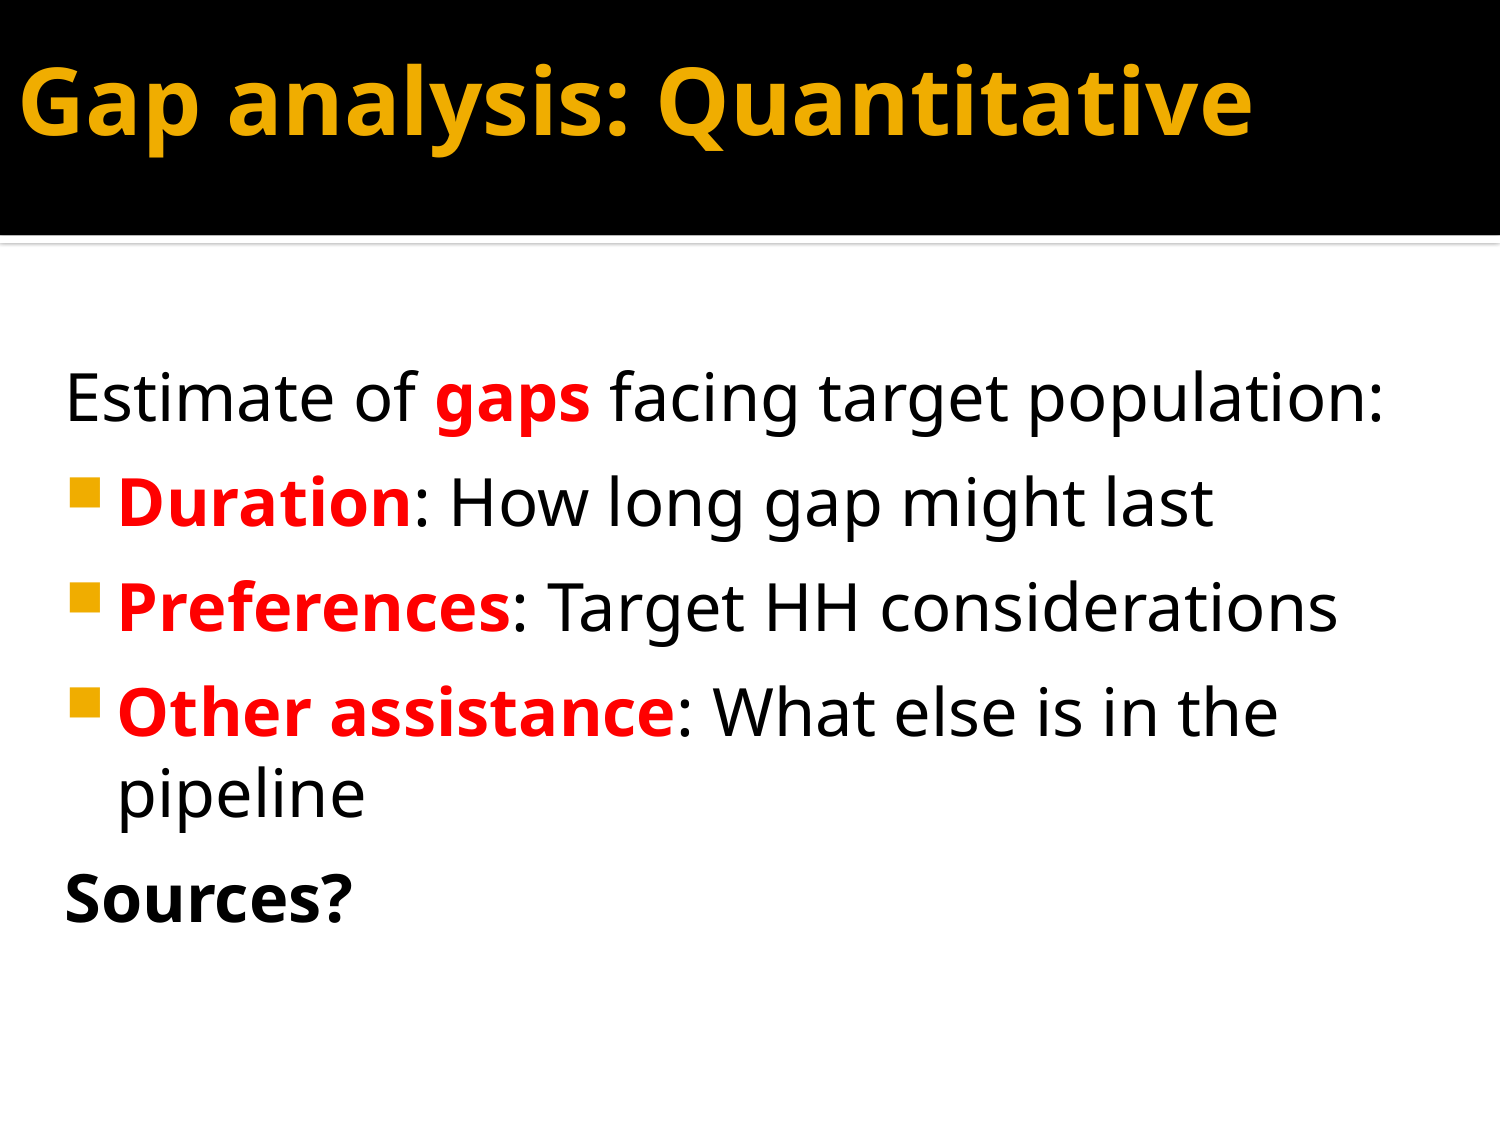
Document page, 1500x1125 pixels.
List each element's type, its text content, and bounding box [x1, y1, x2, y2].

list Estimate of gaps facing target population: Duration: How long gap might last Preferences: Target HH considerations Other assistance: What else is in the pipeline Sources? [35, 340, 1461, 1074]
title Gap analysis: Quantitative [2, 0, 1500, 198]
